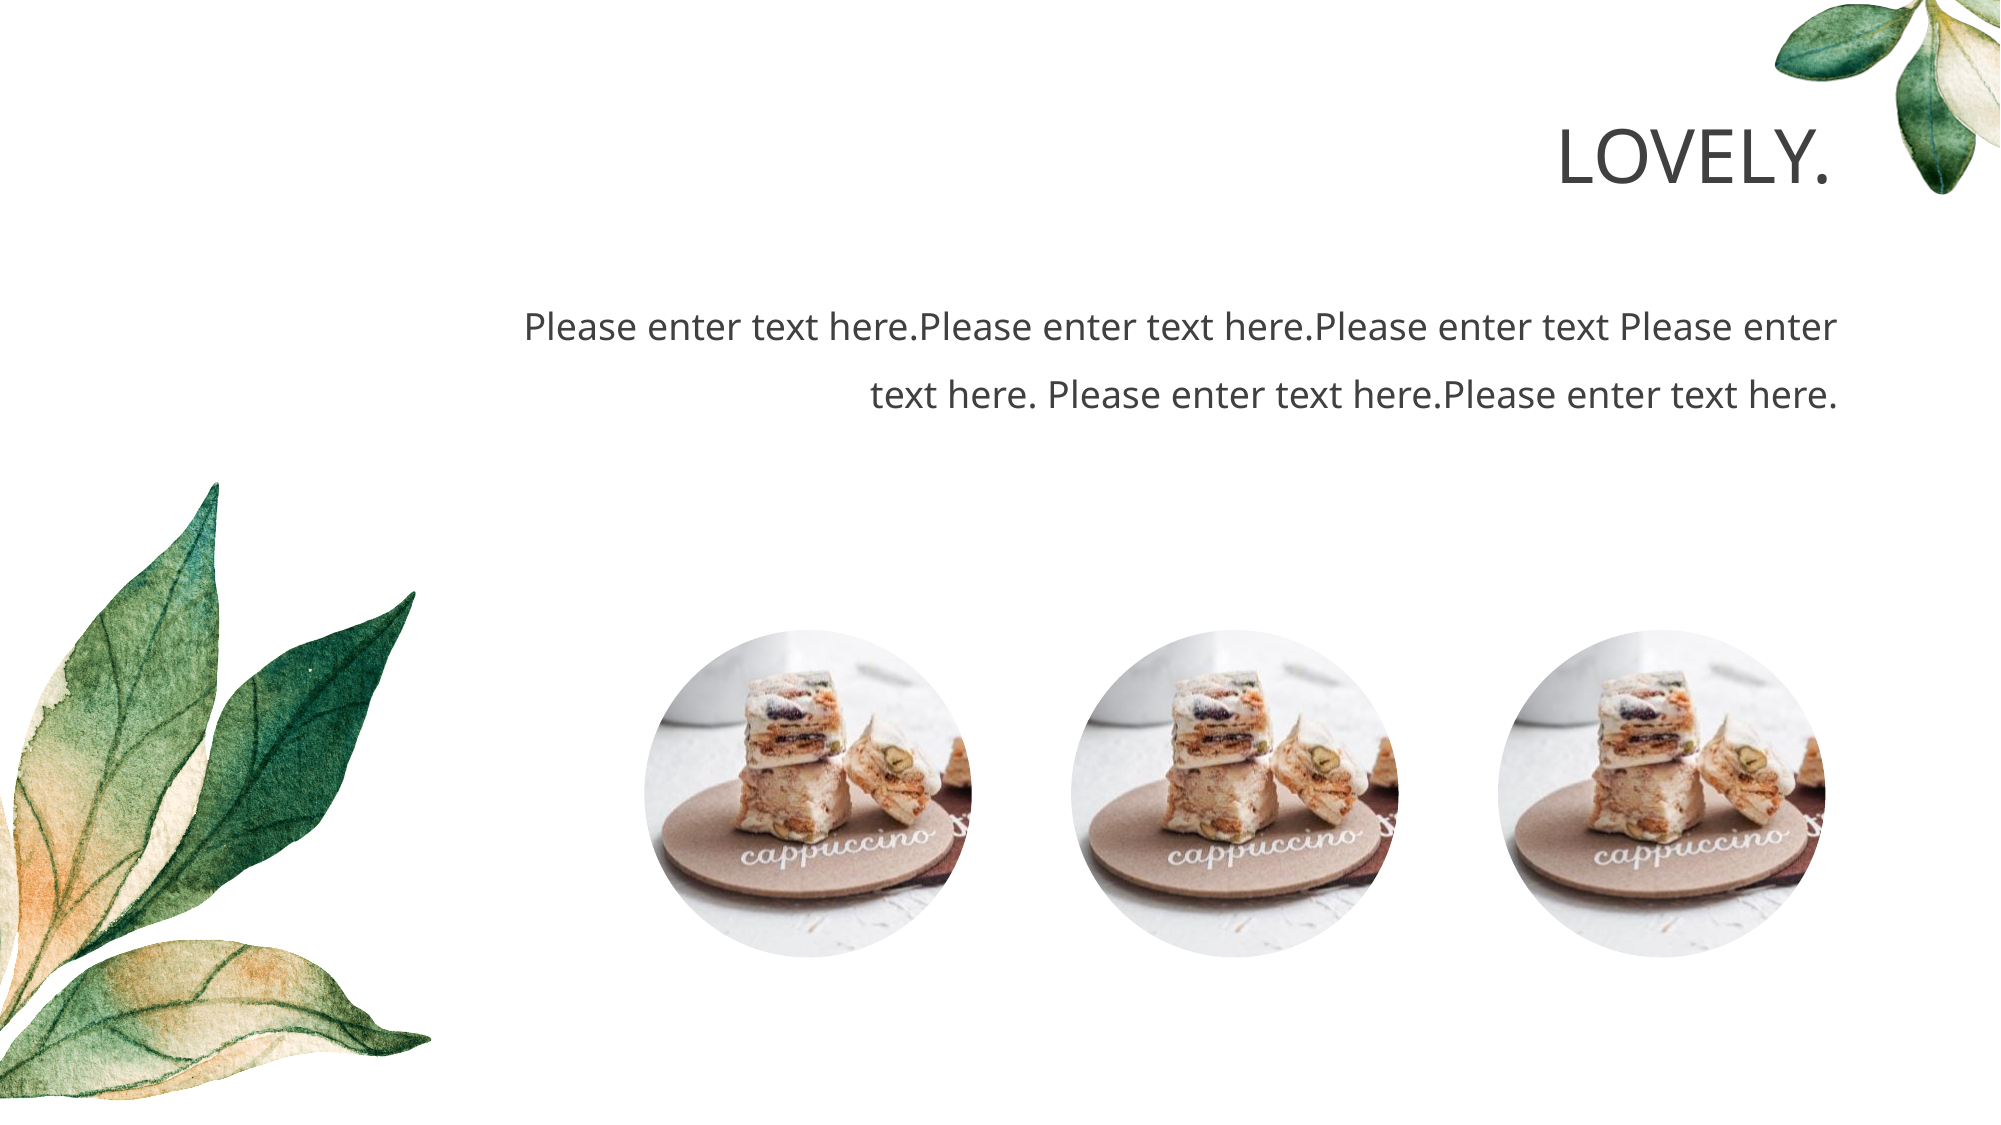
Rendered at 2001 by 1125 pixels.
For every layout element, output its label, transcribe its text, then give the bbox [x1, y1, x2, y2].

picture [1497, 629, 1826, 958]
text_box Please enter text here.Please enter text here.Please enter text Please enter text here. Please enter text here.Please enter text here. [472, 273, 1854, 424]
picture [1766, 0, 2000, 203]
picture [644, 629, 972, 958]
picture [0, 476, 439, 1125]
text_box LOVELY. [1540, 101, 1766, 173]
picture [1071, 629, 1399, 958]
